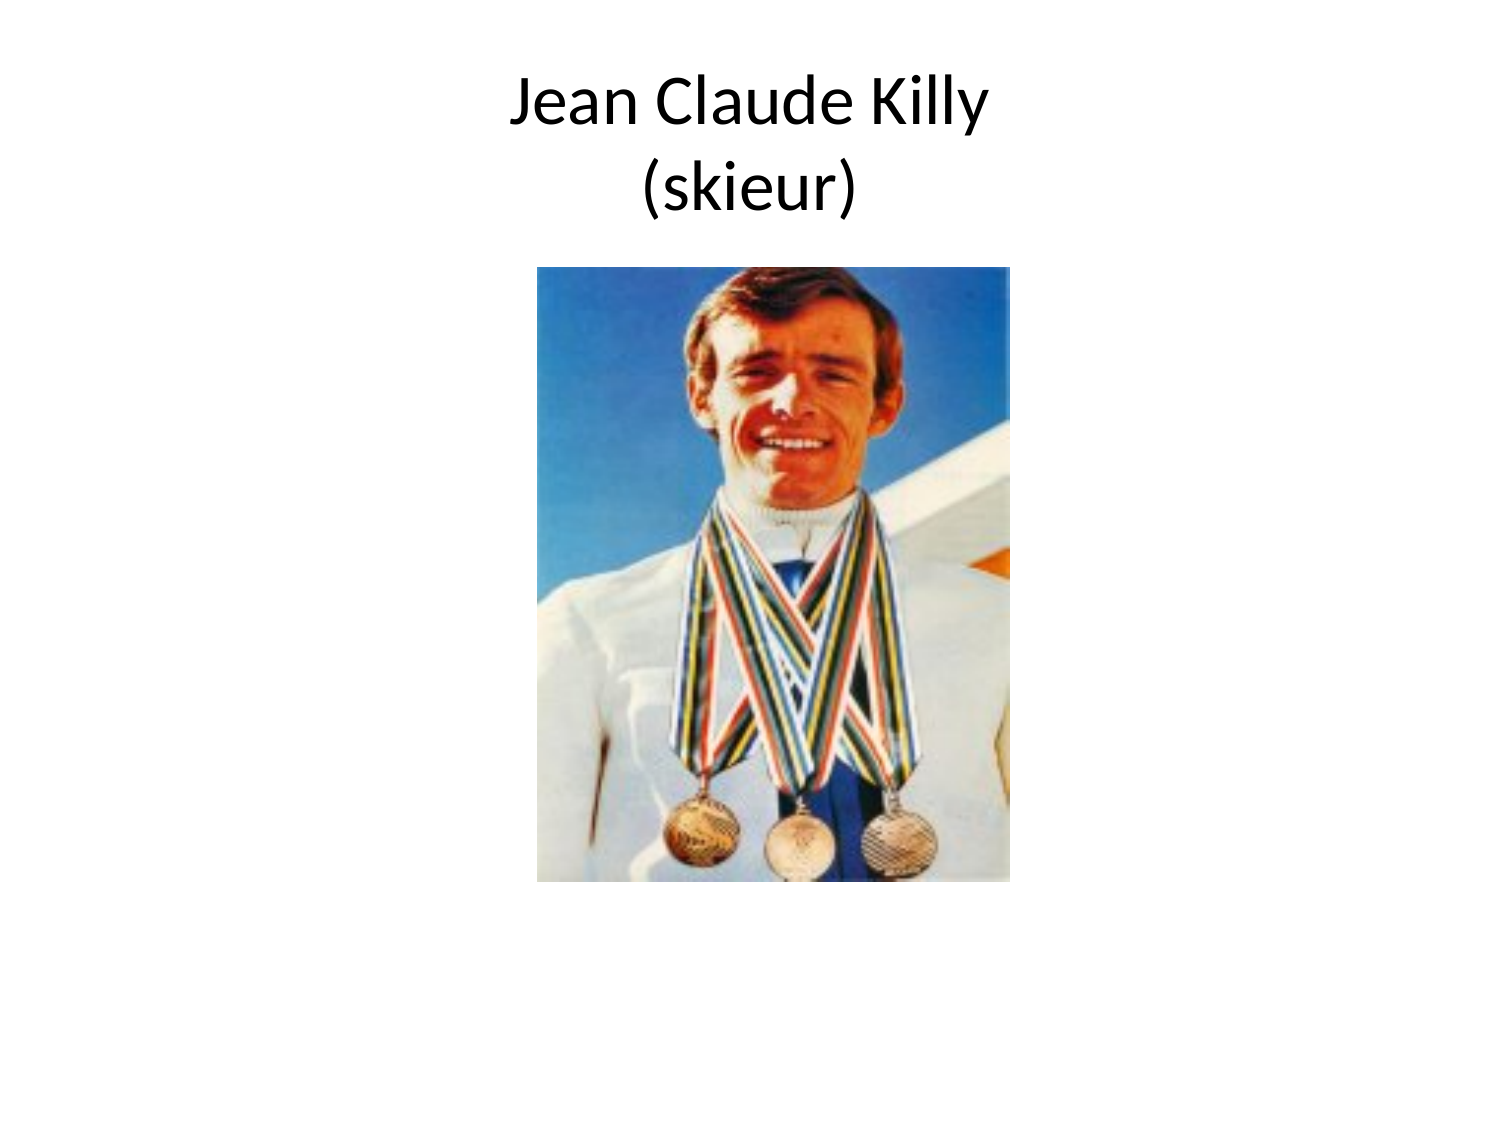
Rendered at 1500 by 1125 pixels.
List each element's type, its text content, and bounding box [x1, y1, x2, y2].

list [537, 266, 1011, 882]
title Jean Claude Killy (skieur) [75, 45, 1425, 233]
